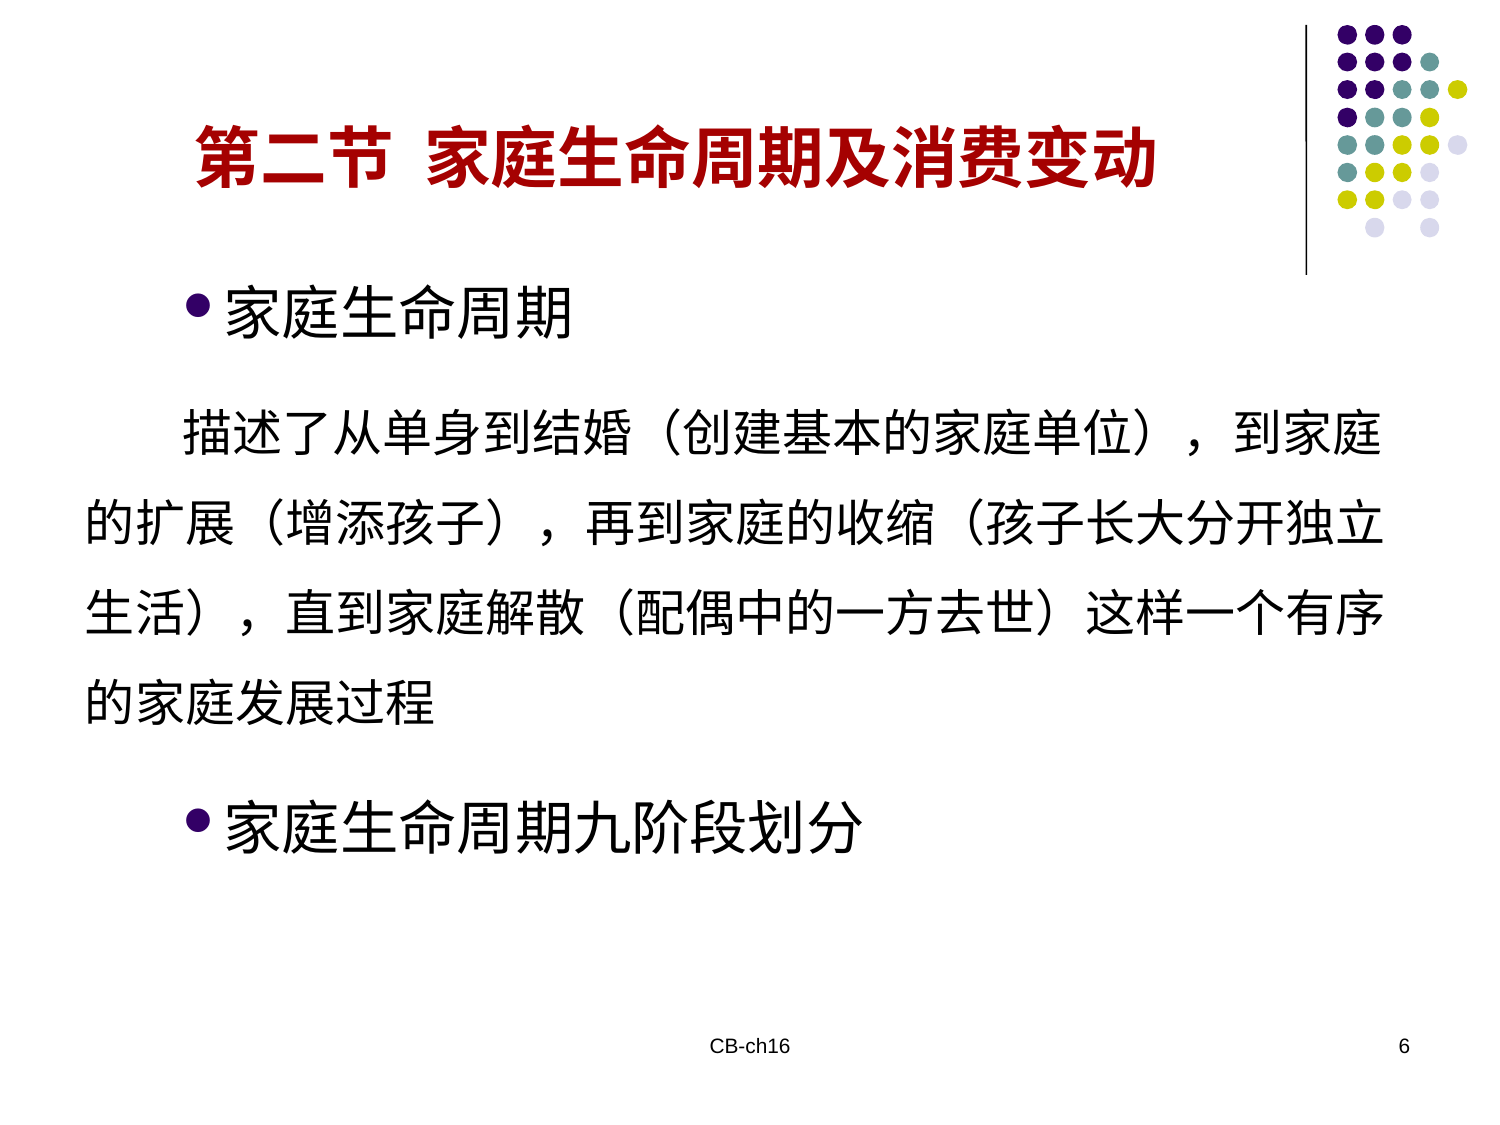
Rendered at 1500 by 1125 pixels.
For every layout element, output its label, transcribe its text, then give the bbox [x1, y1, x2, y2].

footer CB-ch16 [512, 1041, 988, 1101]
text_box 第二节 家庭生命周期及消费变动 [178, 100, 1174, 204]
slide_number 6 [1074, 1024, 1426, 1101]
text_box 家庭生命周期 描述了从单身到结婚（创建基本的家庭单位），到家庭的扩展（增添孩子），再到家庭的收缩（孩子长大分开独立生活），直到家庭解散（配偶中的一方去世）这样一个有序的家庭发展过程 家庭生命周期九阶段划分 [70, 233, 1424, 1041]
